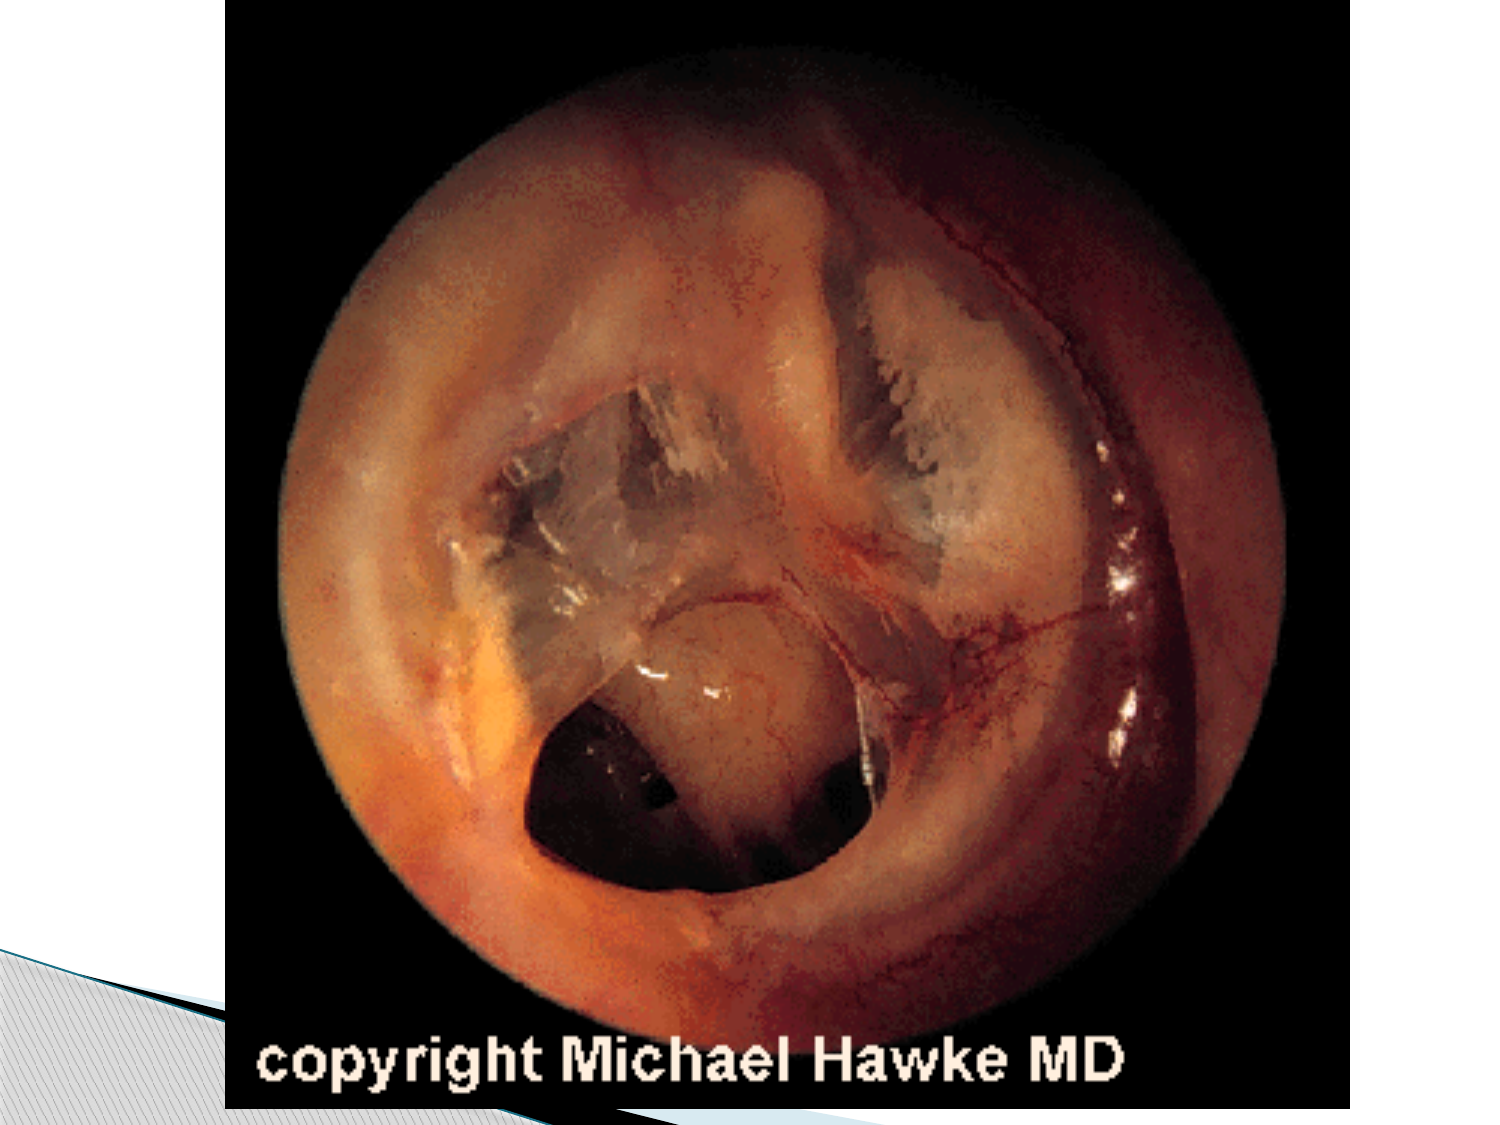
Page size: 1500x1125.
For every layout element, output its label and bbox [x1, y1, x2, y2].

picture [224, 0, 1351, 1109]
